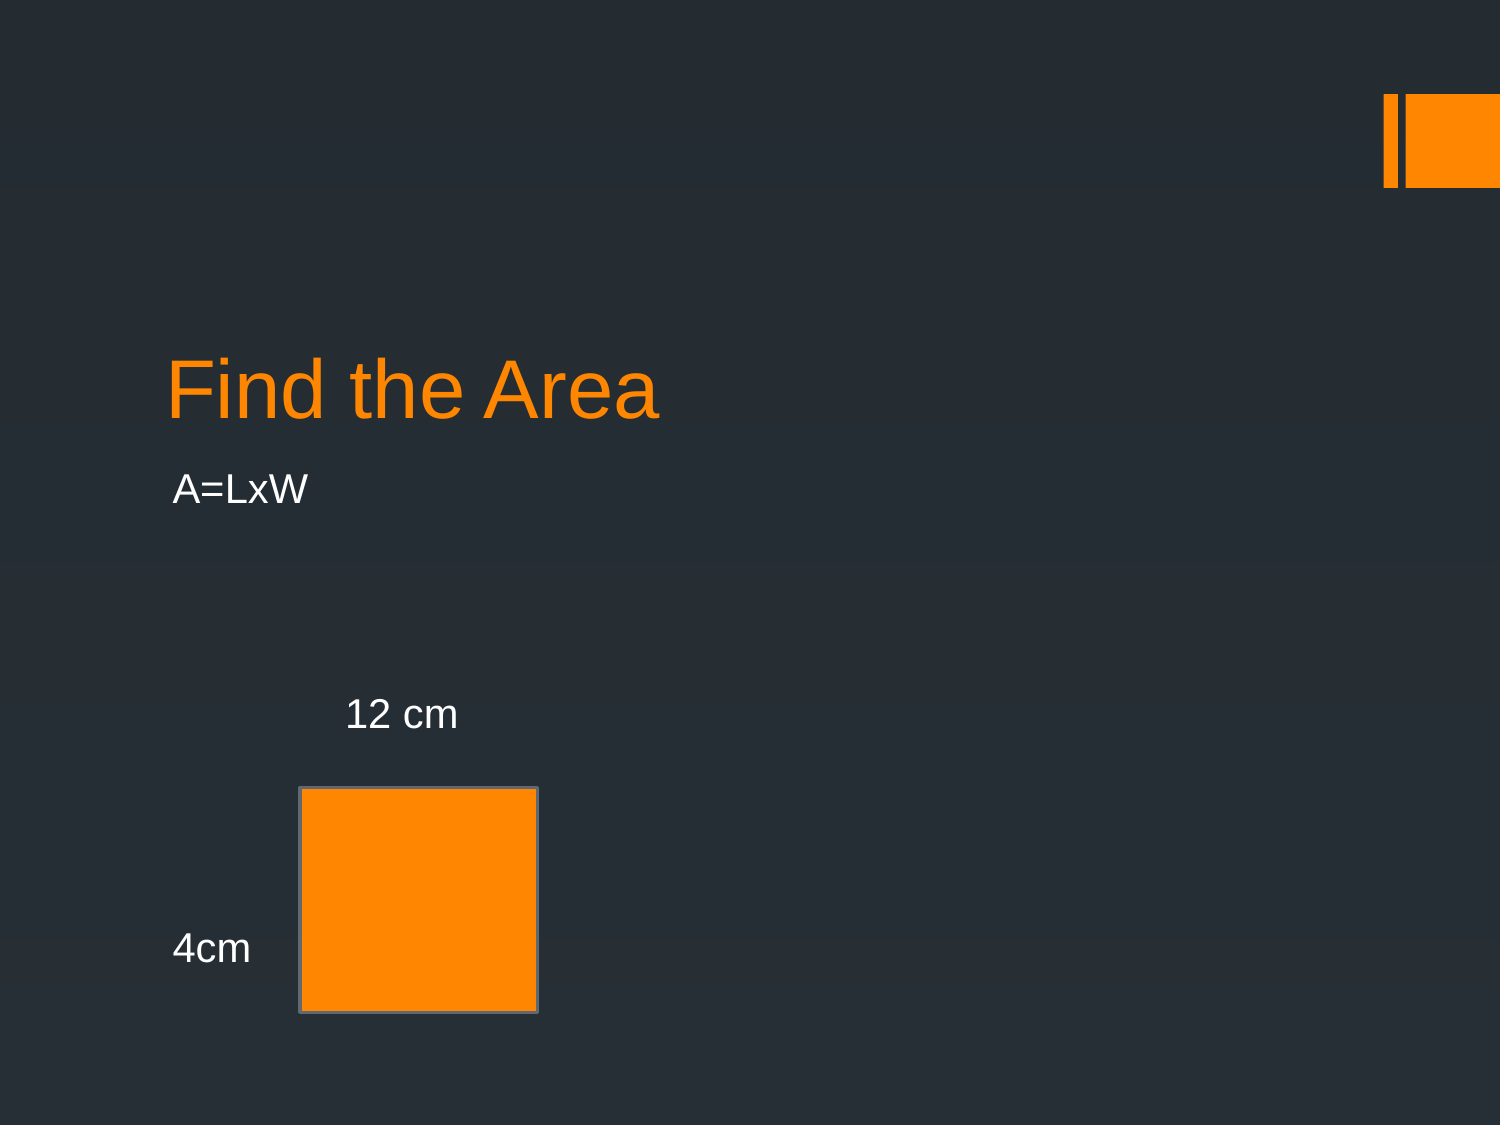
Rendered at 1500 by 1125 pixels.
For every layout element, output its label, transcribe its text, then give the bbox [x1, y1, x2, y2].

title Find the Area [150, 253, 1350, 443]
text_box [298, 786, 539, 1014]
list A=LxW 12 cm 4cm [150, 454, 1350, 1035]
